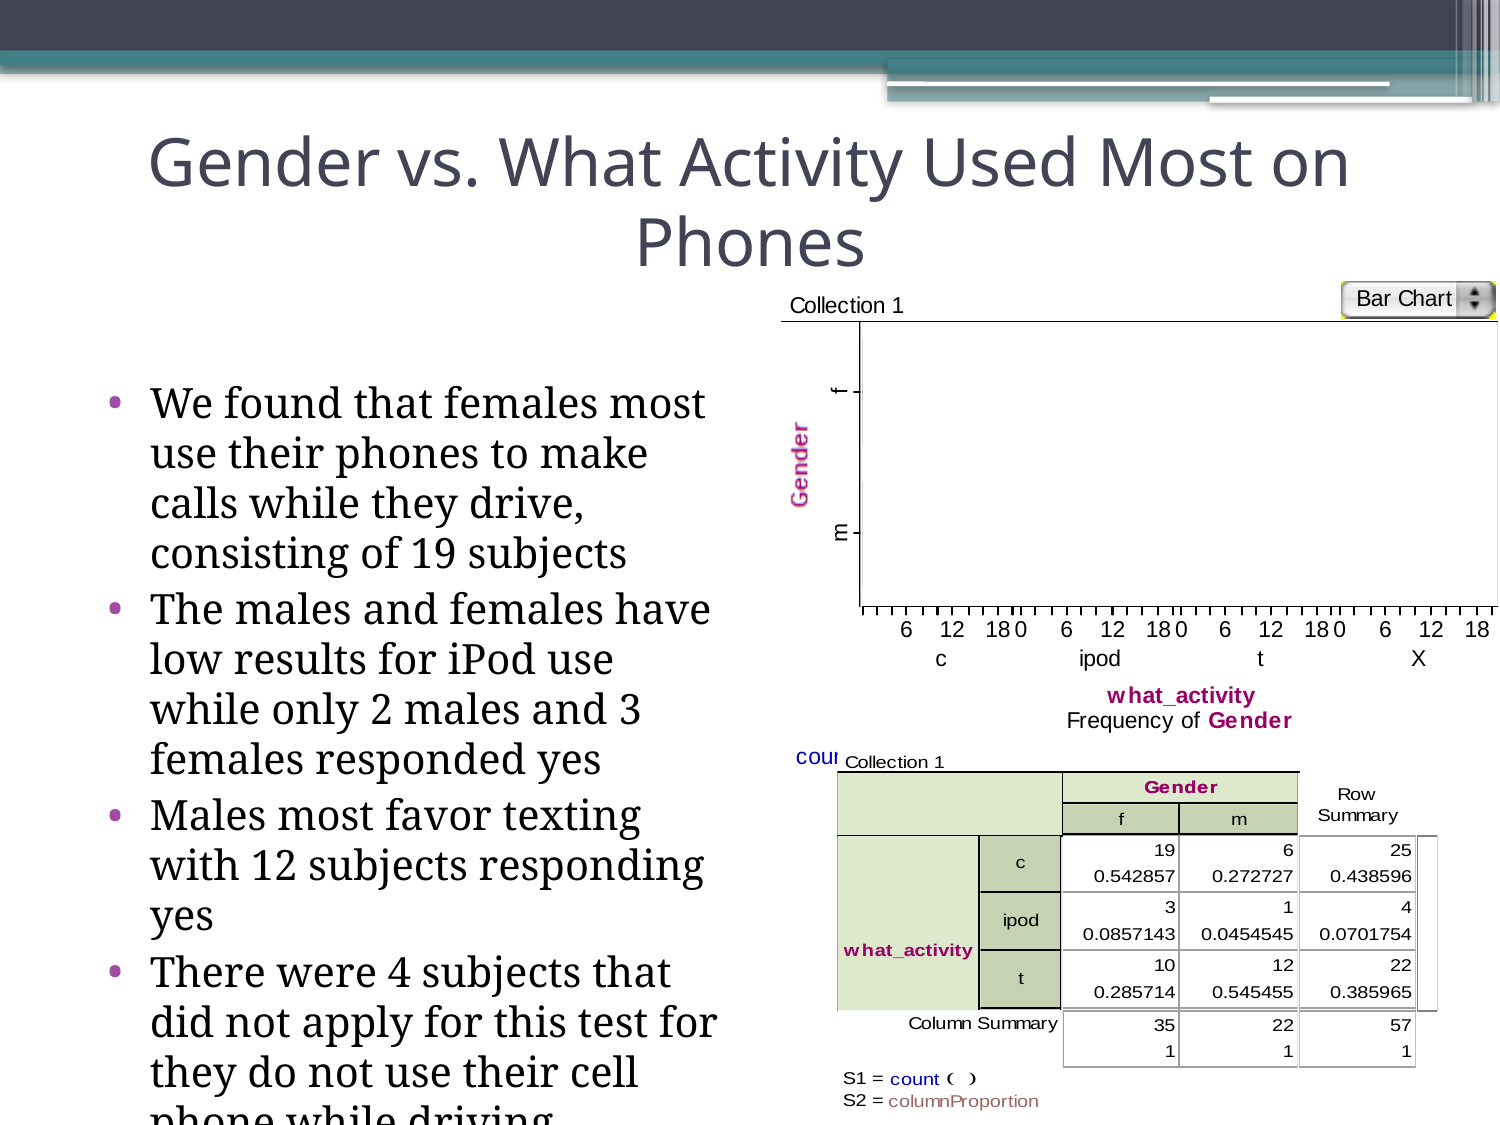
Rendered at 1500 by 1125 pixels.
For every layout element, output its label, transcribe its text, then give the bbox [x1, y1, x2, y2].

title Gender vs. What Activity Used Most on Phones [75, 112, 1425, 288]
picture [780, 274, 1500, 1113]
list We found that females most use their phones to make calls while they drive, consisting of 19 subjects The males and females have low results for iPod use while only 2 males and 3 females responded yes Males most favor texting with 12 subjects responding yes There were 4 subjects that did not apply for this test for they do not use their cell phone while driving [75, 368, 738, 1112]
